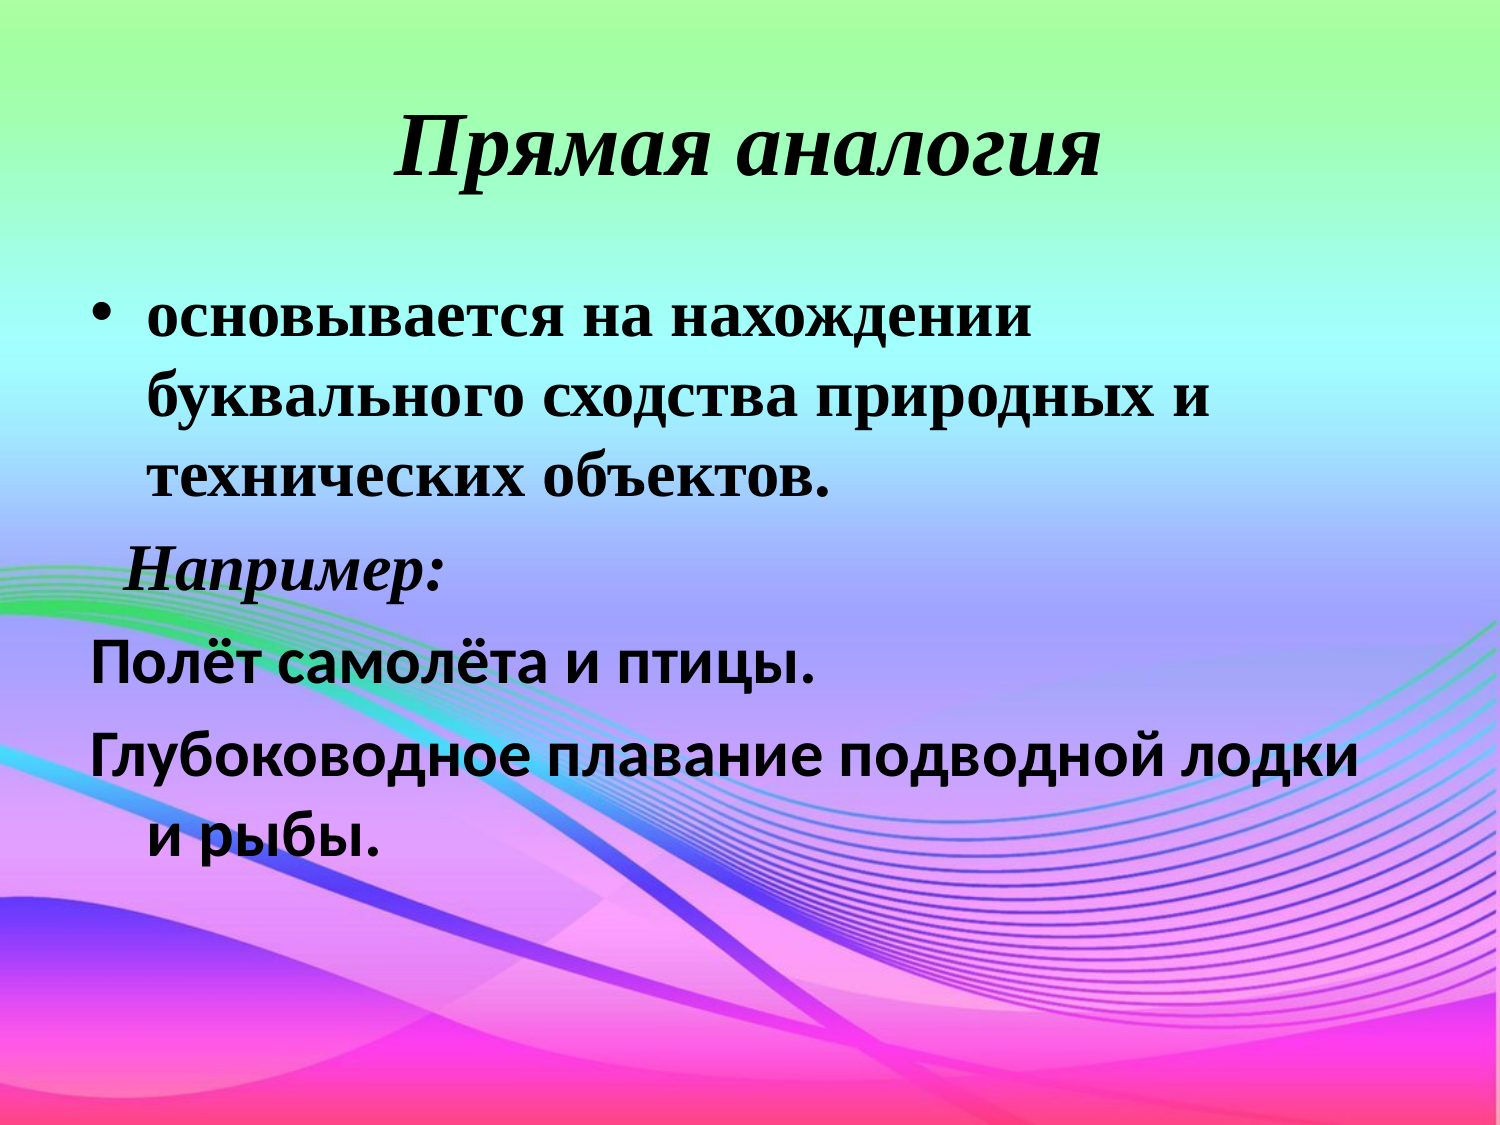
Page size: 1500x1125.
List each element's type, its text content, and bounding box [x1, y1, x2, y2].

list основывается на нахождении буквального сходства природных и технических объектов. Например: Полёт самолёта и птицы. Глубоководное плавание подводной лодки и рыбы. [75, 262, 1425, 1005]
title Прямая аналогия [75, 45, 1425, 233]
picture [0, 0, 1500, 1125]
